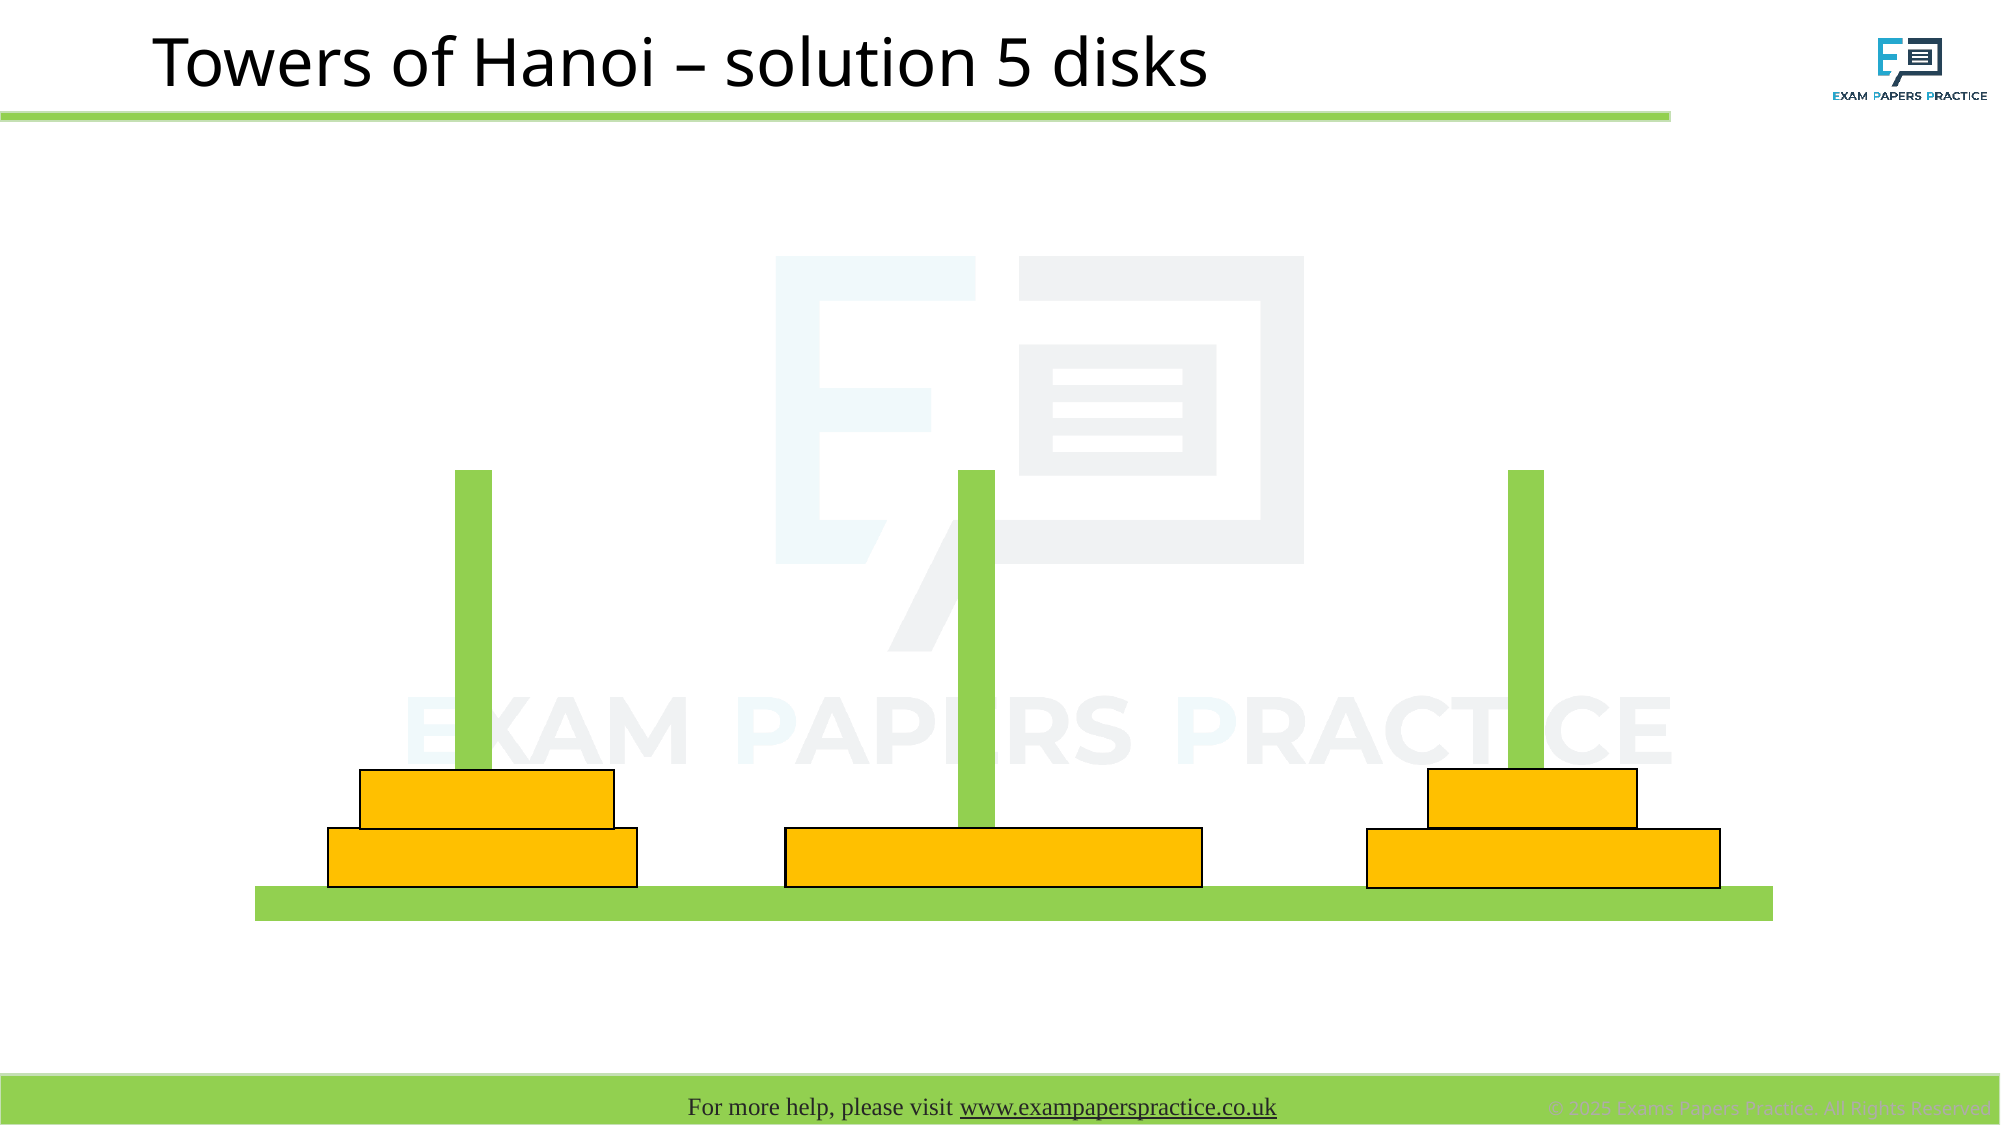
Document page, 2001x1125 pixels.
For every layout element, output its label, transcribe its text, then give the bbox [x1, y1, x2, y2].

title Towers of Hanoi – solution 5 disks [137, 59, 1863, 70]
text_box [255, 886, 1773, 921]
text_box [1427, 768, 1638, 829]
text_box [455, 470, 492, 769]
text_box [359, 769, 615, 830]
text_box [784, 827, 1203, 888]
text_box [327, 827, 638, 888]
text_box [958, 470, 995, 827]
text_box [1366, 828, 1721, 889]
text_box [1508, 470, 1544, 768]
